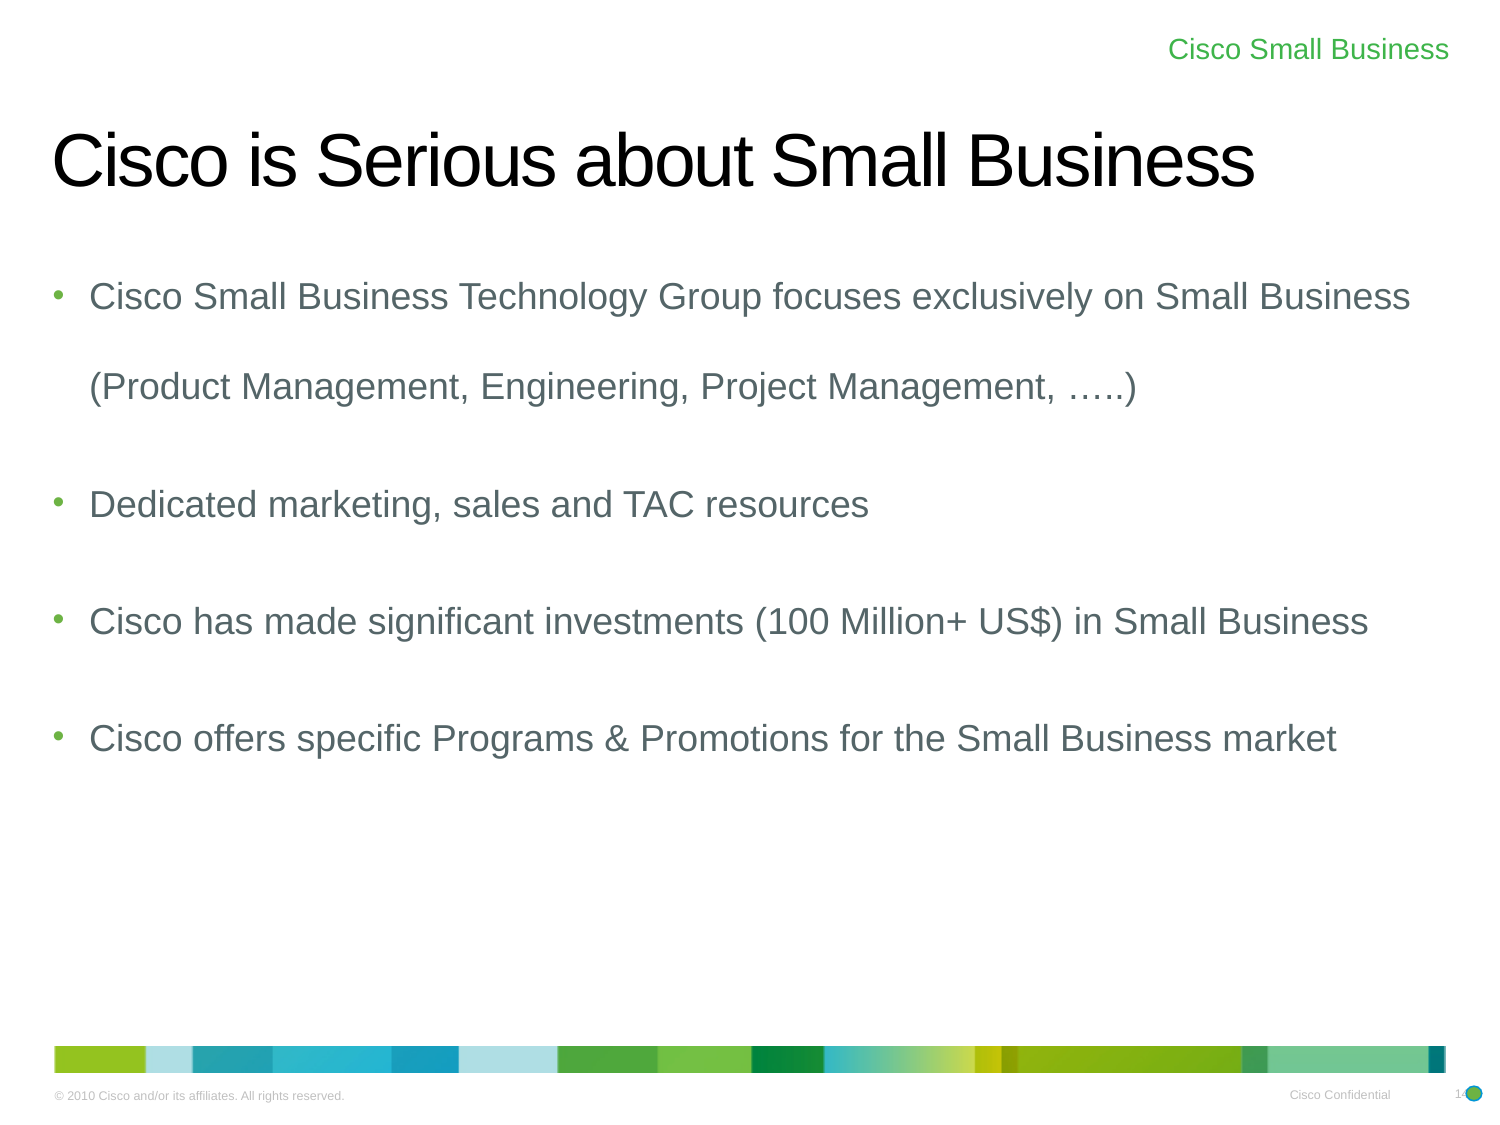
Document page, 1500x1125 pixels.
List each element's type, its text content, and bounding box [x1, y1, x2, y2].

text_box [1466, 1086, 1482, 1101]
picture [54, 1046, 1446, 1073]
list Cisco Small Business Technology Group focuses exclusively on Small Business (Product Management, Engineering, Project Management, …..) Dedicated marketing, sales and TAC resources Cisco has made significant investments (100 Million+ US$) in Small Business Cisco offers specific Programs & Promotions for the Small Business market [37, 219, 1441, 972]
title Cisco is Serious about Small Business [37, 70, 1447, 209]
